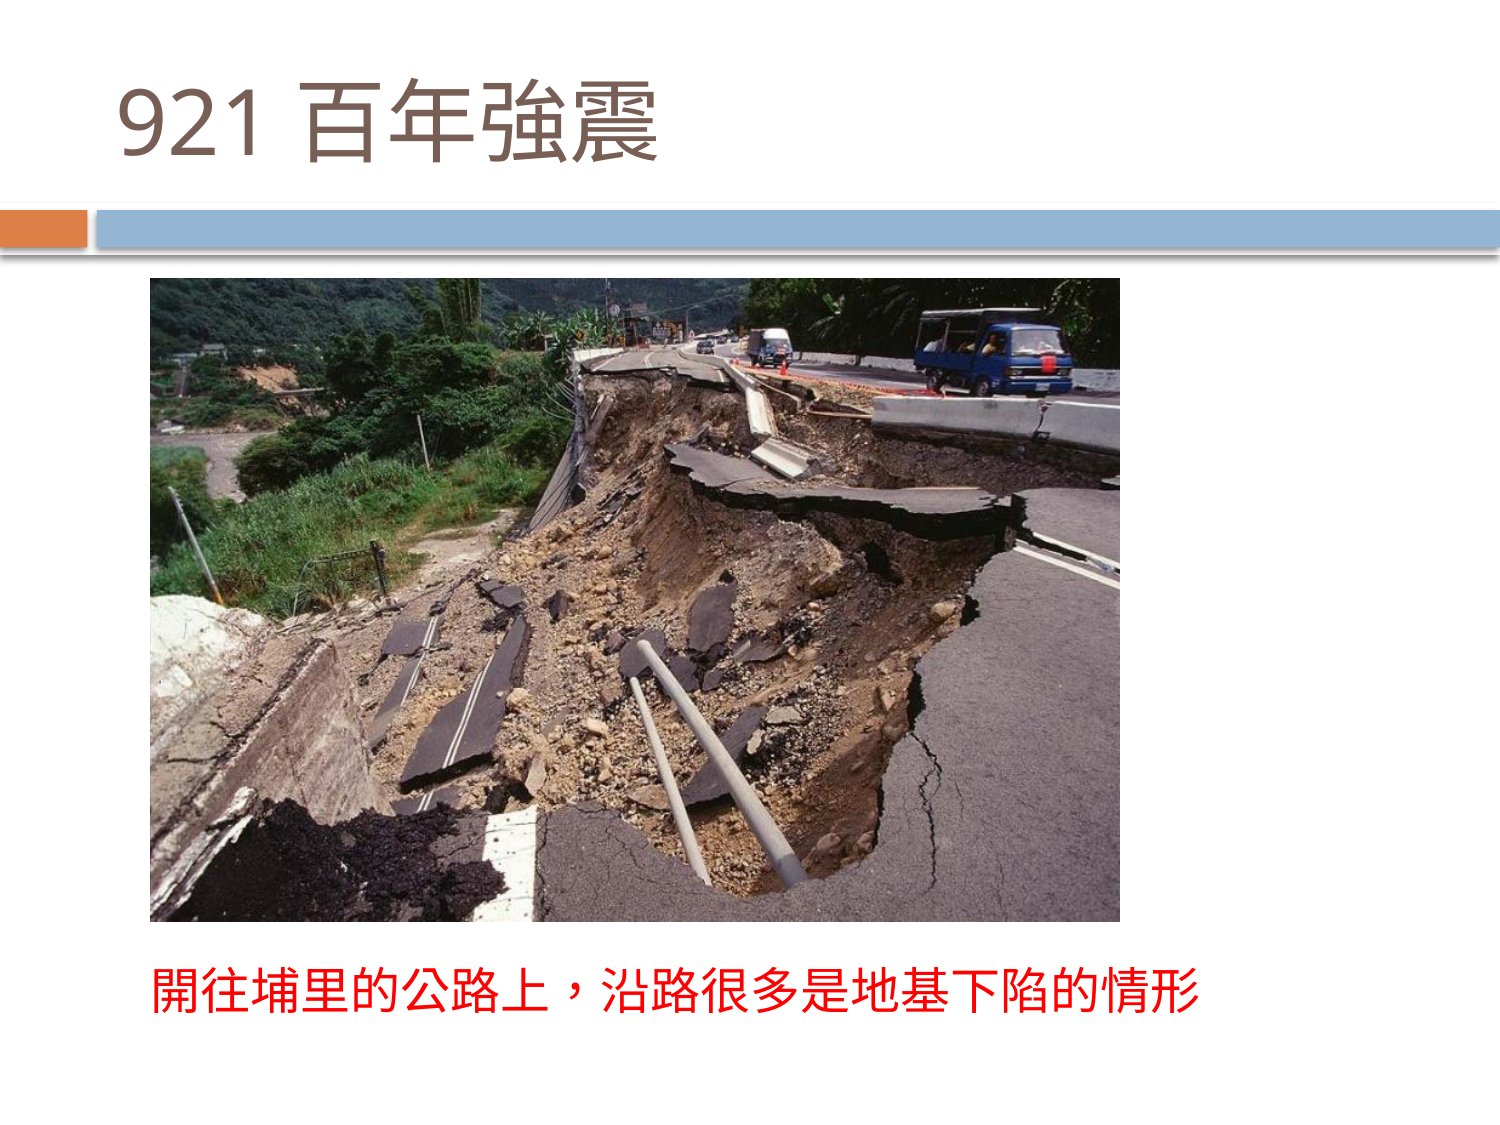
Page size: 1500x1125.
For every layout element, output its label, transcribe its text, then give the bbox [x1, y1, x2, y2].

text_box 開往埔里的公路上，沿路很多是地基下陷的情形 [135, 952, 1294, 1027]
title 921百年強震 [100, 37, 1438, 200]
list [150, 278, 1120, 923]
